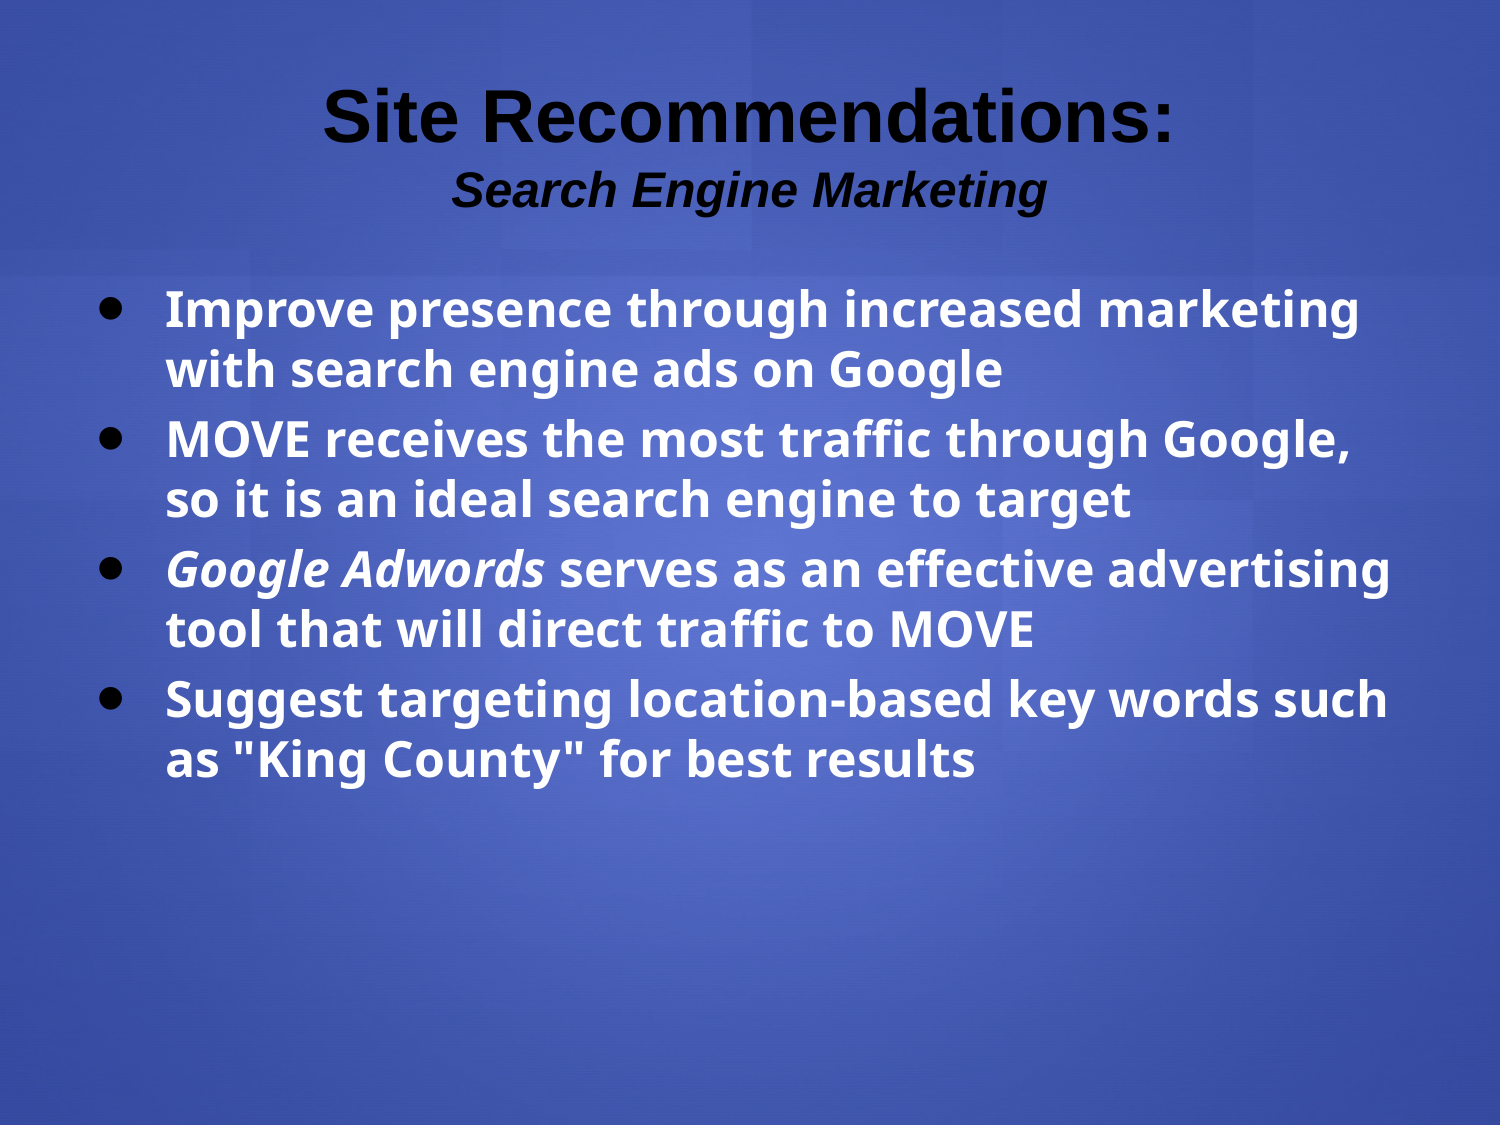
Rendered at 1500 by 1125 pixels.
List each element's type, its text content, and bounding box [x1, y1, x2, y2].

list Improve presence through increased marketing with search engine ads on Google MOVE receives the most traffic through Google, so it is an ideal search engine to target Google Adwords serves as an effective advertising tool that will direct traffic to MOVE Suggest targeting location-based key words such as "King County" for best results [75, 262, 1425, 931]
title Site Recommendations: Search Engine Marketing [75, 14, 1425, 233]
